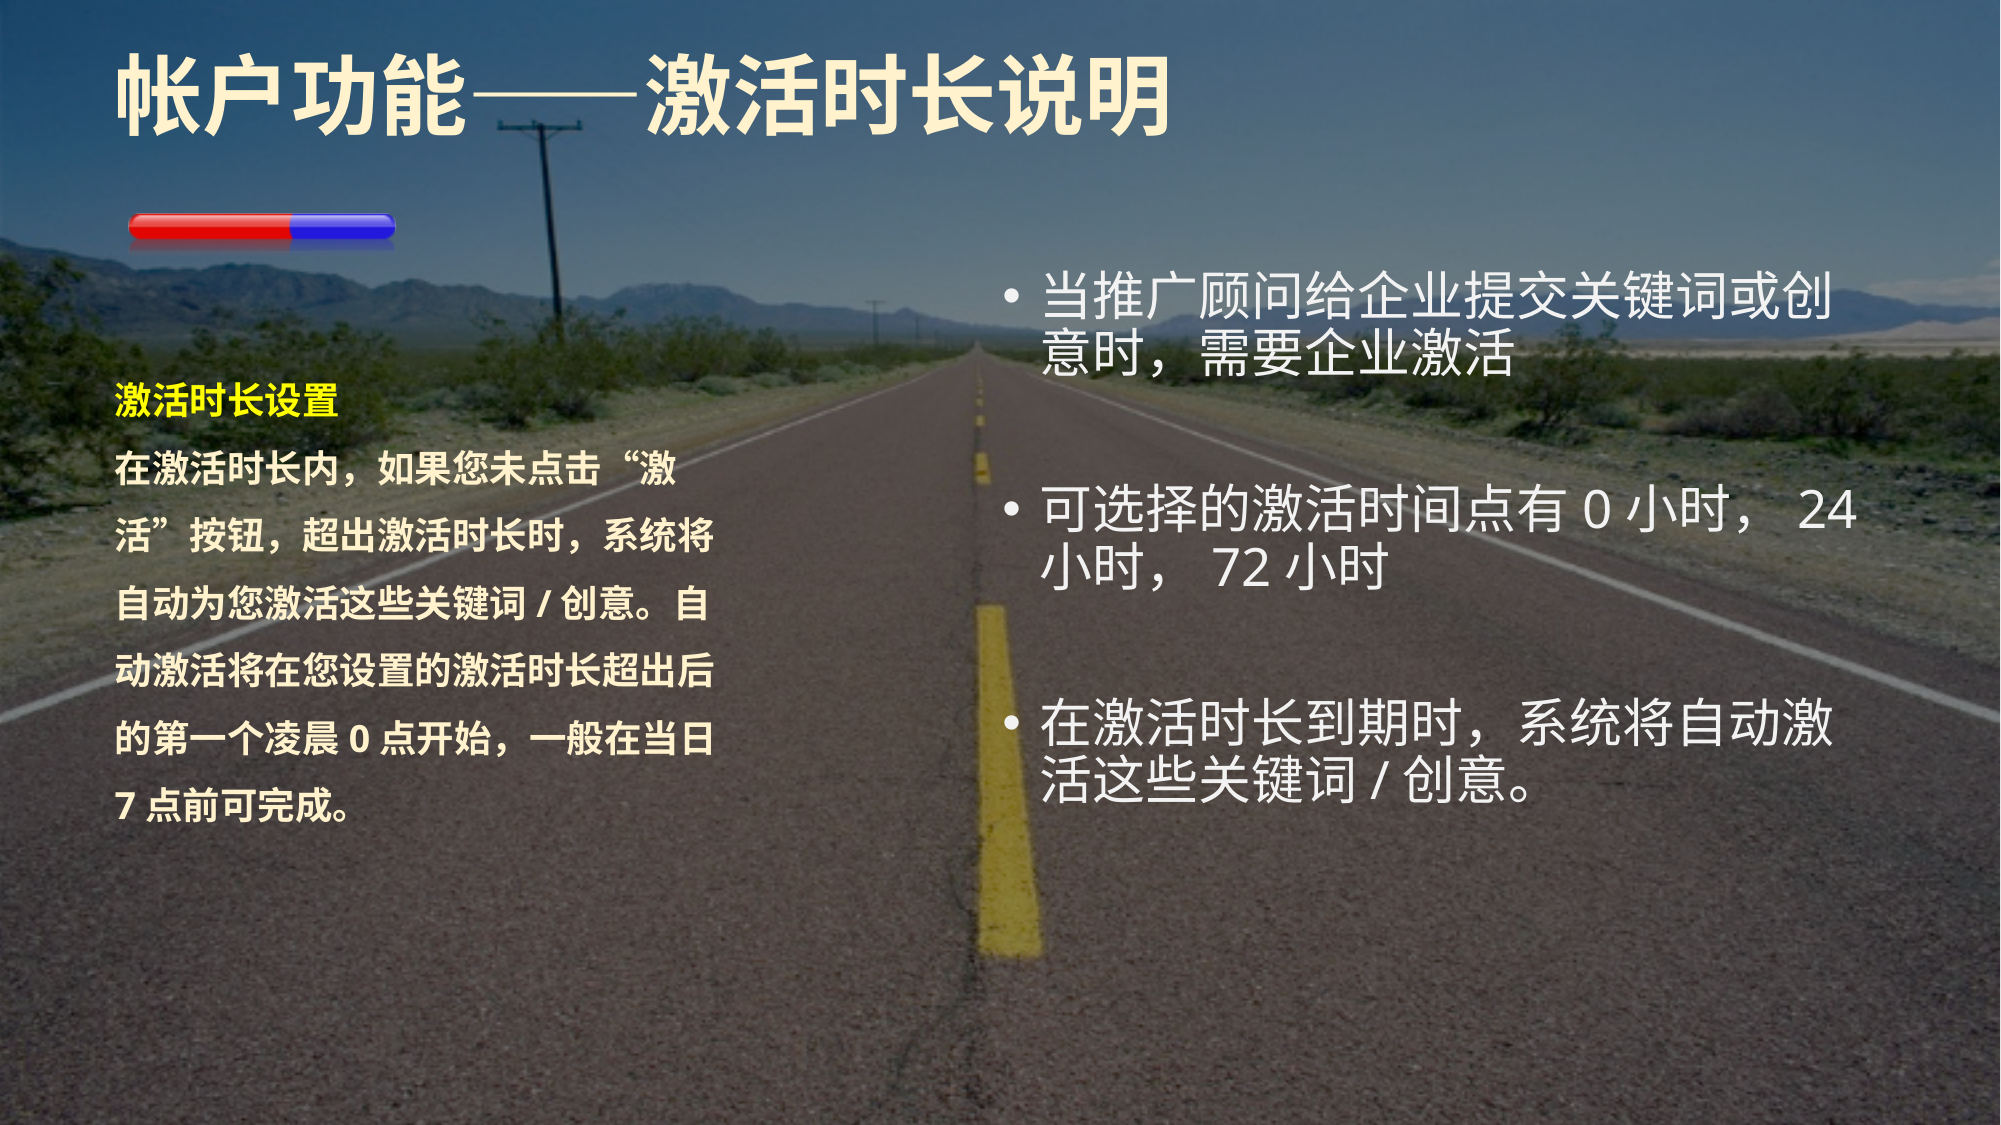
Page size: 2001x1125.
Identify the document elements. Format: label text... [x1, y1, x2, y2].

list 当推广顾问给企业提交关键词或创意时，需要企业激活 可选择的激活时间点有0小时，24小时，72小时 在激活时长到期时，系统将自动激活这些关键词/创意。 [987, 262, 1900, 1005]
text_box 激活时长设置 在激活时长内，如果您未点击“激活”按钮，超出激活时长时，系统将自动为您激活这些关键词/创意。自动激活将在您设置的激活时长超出后的第一个凌晨0点开始，一般在当日7点前可完成。 [99, 347, 760, 835]
title 帐户功能——激活时长说明 [99, 45, 1521, 203]
picture [0, 0, 2001, 1125]
